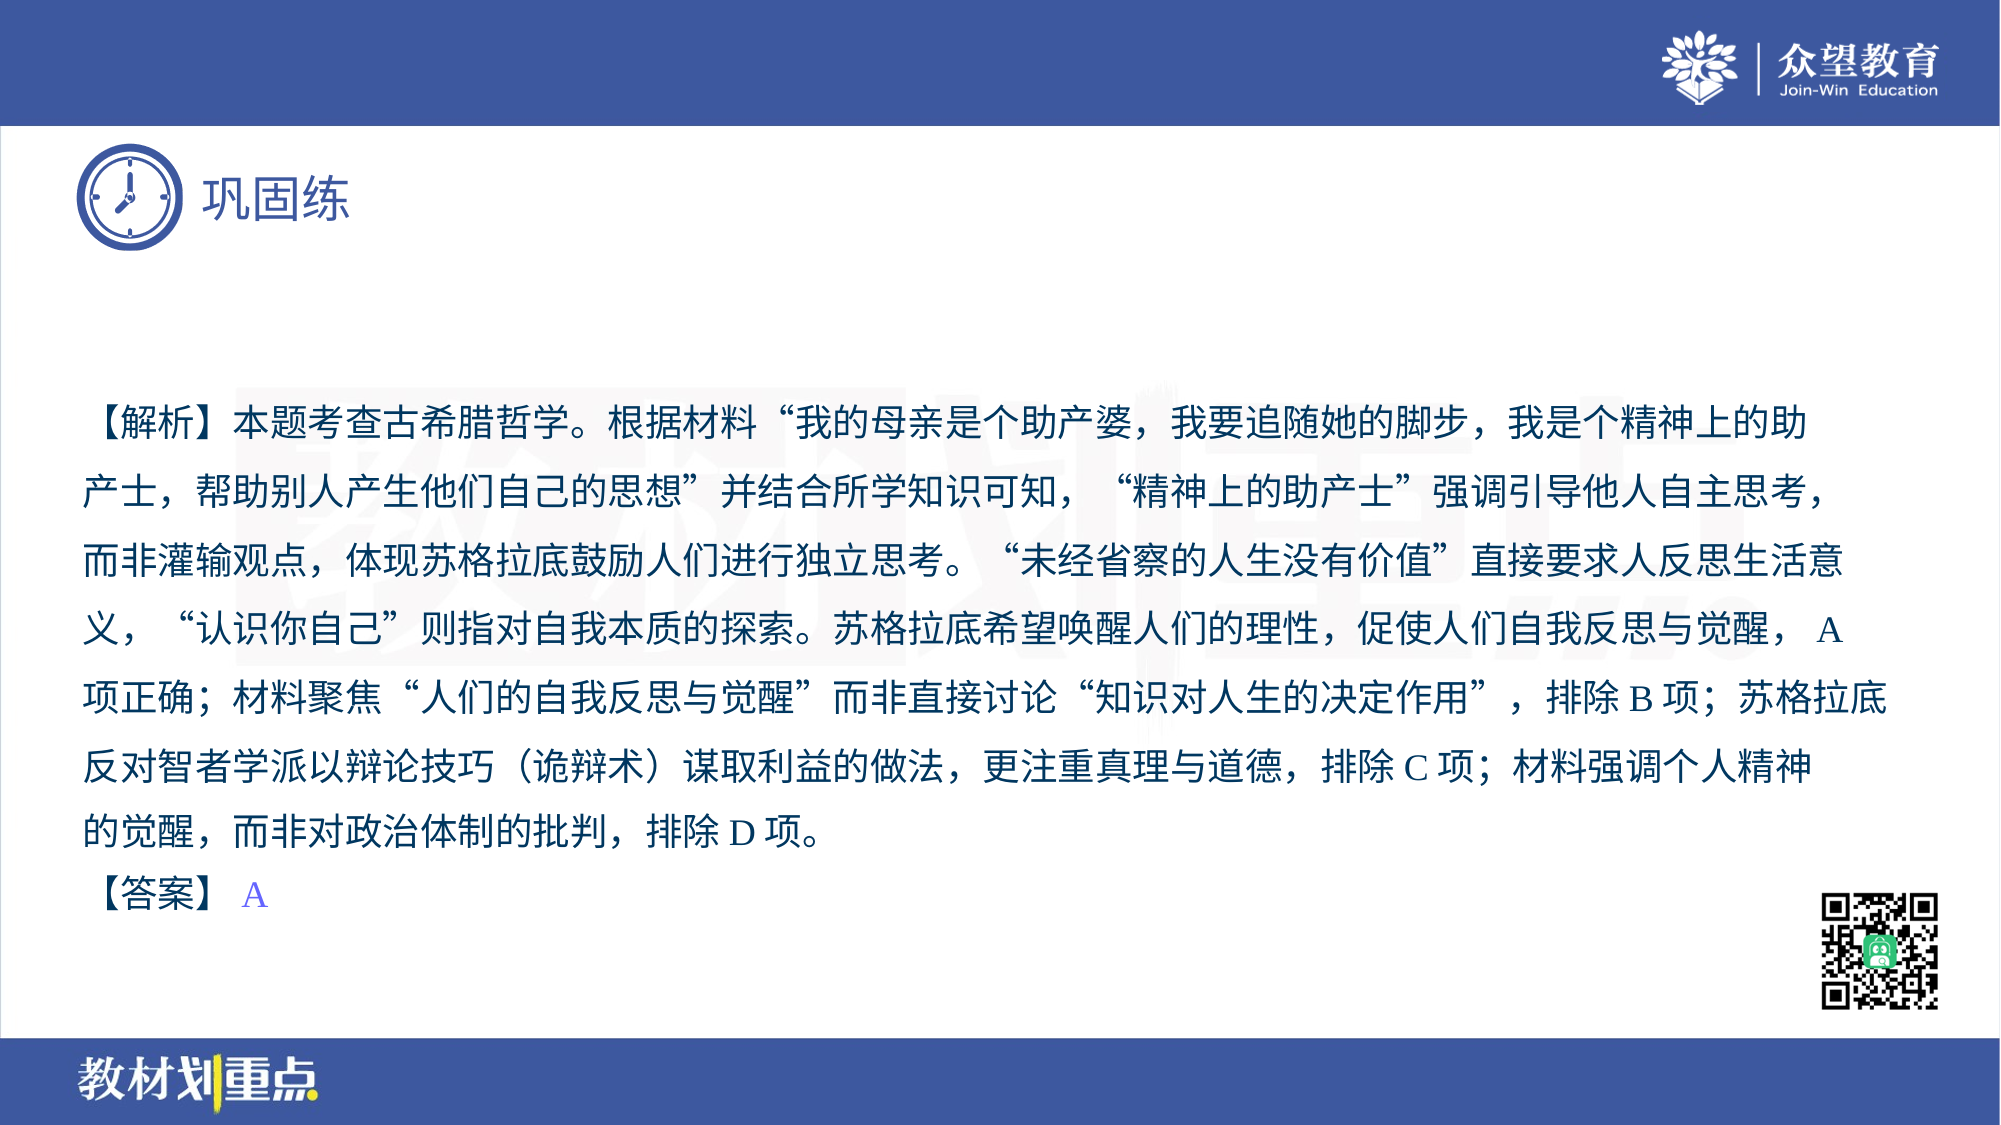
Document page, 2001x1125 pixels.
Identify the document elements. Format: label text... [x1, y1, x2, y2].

text_box 【答案】A [82, 848, 1817, 908]
picture [0, 0, 2000, 1125]
text_box 【解析】本题考查古希腊哲学。根据材料“我的母亲是个助产婆，我要追随她的脚步，我是个精神上的助 产士，帮助别人产生他们自己的思想”并结合所学知识可知，“精神上的助产士”强调引导他人自主思考， 而非灌输观点，体现苏格拉底鼓励人们进行独立思考。“未经省察的人生没有价值”直接要求人反思生活意 义，“认识你自己”则指对自我本质的探索。苏格拉底希望唤醒人们的理性，促使人们自我反思与觉醒，A 项正确；材料聚焦“人们的自我反思与觉醒”而非直接讨论“知识对人生的决定作用”，排除B项；苏格拉底 反对智者学派以辩论技巧（诡辩术）谋取利益的做法，更注重真理与道德，排除C项；材料强调个人精神 的觉醒，而非对政治体制的批判，排除D项。 [82, 375, 1817, 846]
